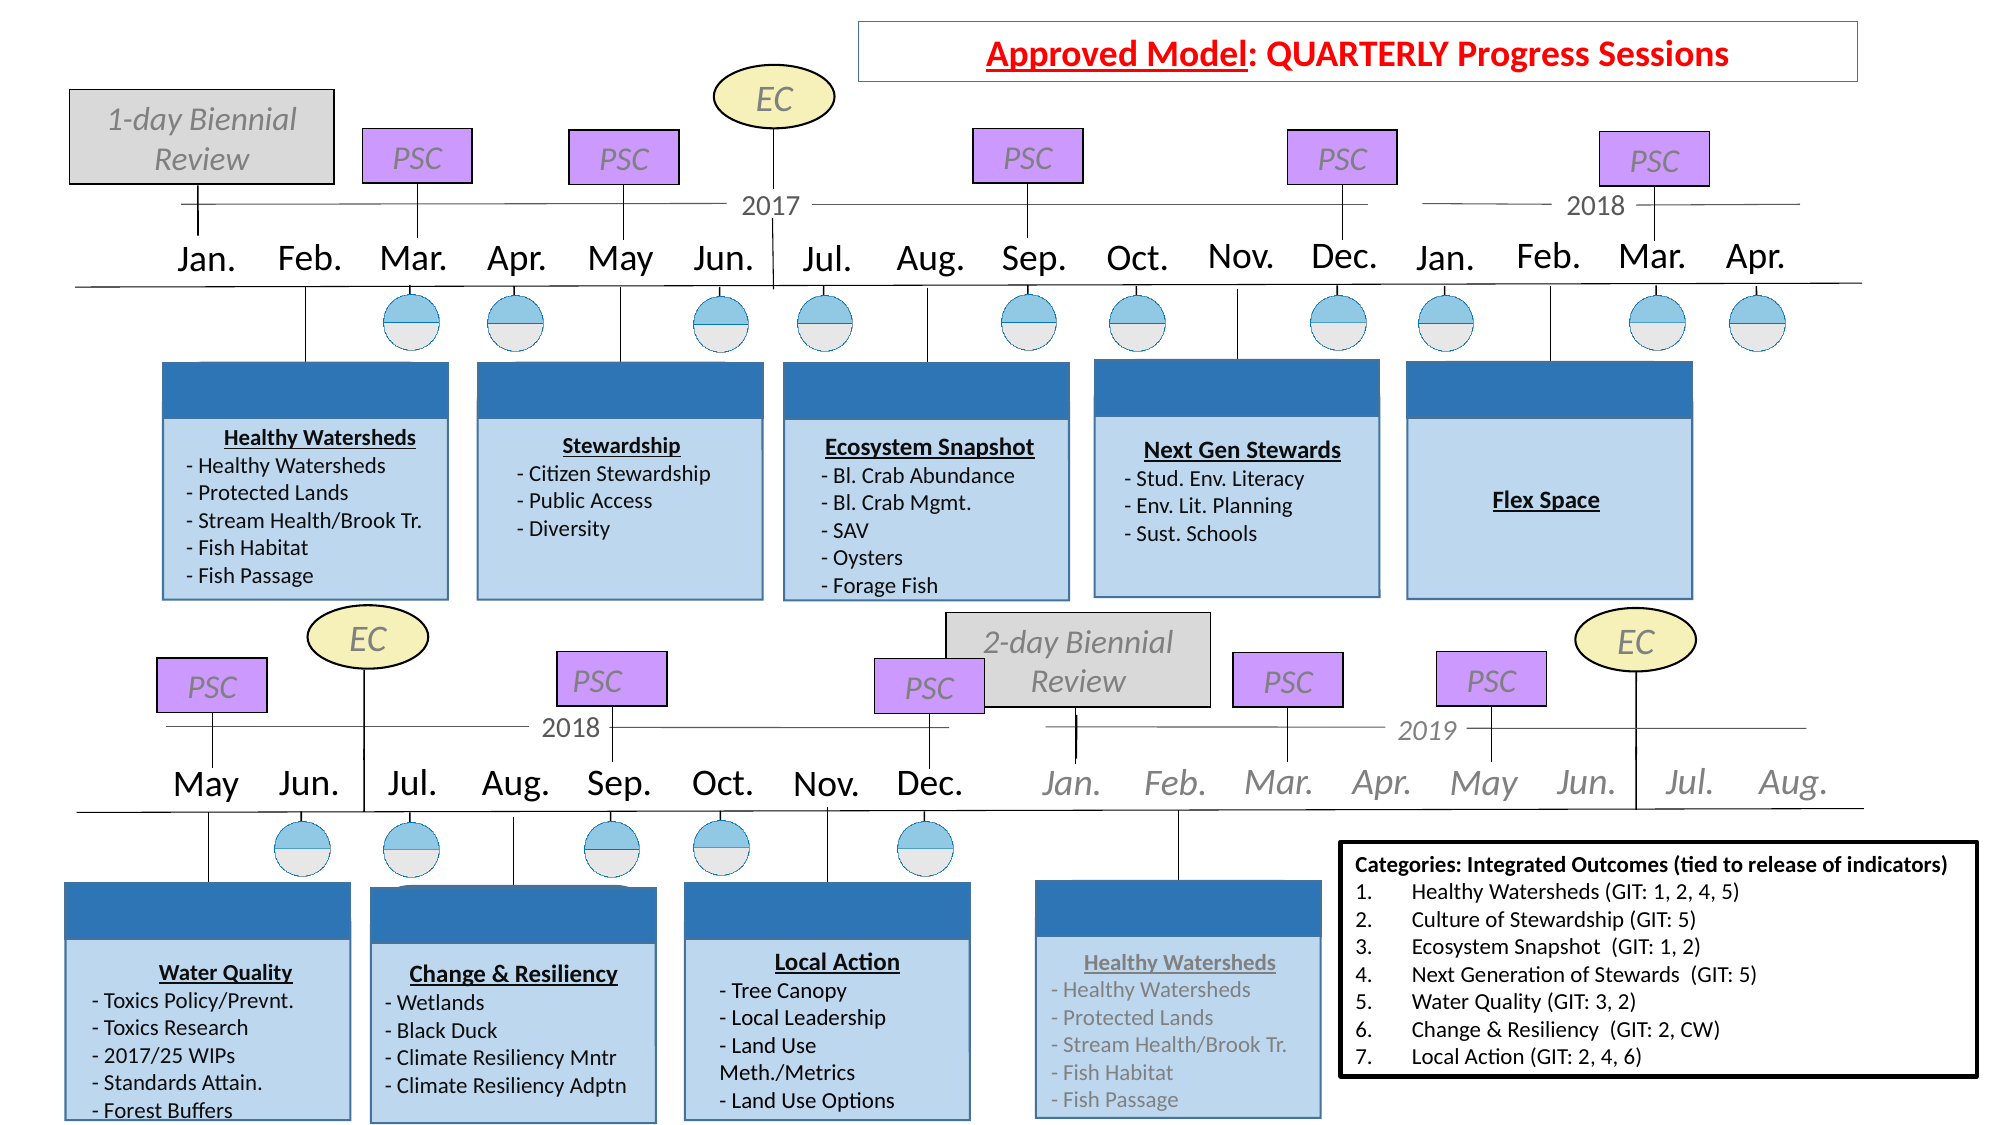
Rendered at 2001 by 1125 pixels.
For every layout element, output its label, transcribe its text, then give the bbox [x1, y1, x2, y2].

text_box Aug. [1742, 749, 1846, 808]
text_box Local Action - Tree Canopy - Local Leadership - Land Use Meth./Metrics - Land Use Options [704, 938, 971, 1125]
text_box 2019 [1382, 703, 1476, 754]
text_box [795, 285, 853, 352]
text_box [1035, 809, 1321, 1118]
text_box Jun. [672, 225, 772, 283]
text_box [370, 816, 656, 1124]
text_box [65, 812, 351, 1121]
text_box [1000, 285, 1057, 351]
text_box PSC [362, 128, 473, 184]
text_box Healthy Watersheds - Healthy Watersheds - Protected Lands - Stream Health/Brook Tr. - Fish Habitat - Fish Passage [171, 415, 470, 623]
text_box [1309, 285, 1367, 351]
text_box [1108, 286, 1166, 352]
text_box Dec. [1293, 223, 1397, 283]
text_box Apr. [1330, 749, 1431, 808]
text_box Flex Space [1397, 476, 1407, 549]
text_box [273, 811, 331, 877]
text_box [684, 807, 970, 1121]
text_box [583, 812, 640, 878]
text_box Aug. [464, 750, 568, 808]
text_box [1407, 286, 1693, 600]
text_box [1416, 285, 1474, 352]
text_box Sep. [568, 750, 671, 808]
text_box Jan. [1393, 225, 1497, 283]
text_box May [569, 225, 672, 283]
text_box Oct. [1087, 225, 1189, 283]
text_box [382, 285, 439, 351]
text_box Jun. [257, 750, 362, 808]
text_box PSC [972, 128, 1083, 184]
text_box 2017 [726, 178, 820, 226]
text_box May [1431, 750, 1535, 808]
text_box Approved Model: QUARTERLY Progress Sessions [858, 21, 1858, 82]
text_box Jun. [1535, 749, 1636, 808]
text_box 2018 [613, 728, 620, 750]
text_box Categories: Integrated Outcomes (tied to release of indicators) Healthy Watersheds (GIT: 1, 2, 4, 5) Culture of Stewardship (GIT: 5) Ecosystem Snapshot (GIT: 1, 2) Next Generation of Stewards (GIT: 5) Water Quality (GIT: 3, 2) Change & Resiliency (GIT: 2, CW) Local Action (GIT: 2, 4, 6) [1340, 841, 1977, 1077]
text_box Apr. [1704, 223, 1808, 283]
text_box 2018 [1551, 178, 1645, 229]
text_box Jul. [1639, 749, 1742, 808]
text_box Jul. [775, 226, 879, 283]
text_box Aug. [879, 225, 982, 283]
text_box Mar. [1601, 223, 1704, 283]
text_box Feb. [1497, 224, 1601, 283]
text_box Feb. [1124, 750, 1227, 808]
text_box 2-day Biennial Review [985, 612, 1211, 707]
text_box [784, 287, 1070, 601]
text_box Nov. [1189, 223, 1293, 283]
text_box 2018 [526, 701, 612, 750]
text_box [477, 286, 763, 600]
text_box EC [306, 623, 430, 670]
text_box Sep. [982, 225, 1087, 283]
text_box PSC [557, 651, 668, 707]
text_box 2018 [613, 707, 620, 726]
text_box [382, 812, 439, 878]
text_box Water Quality - Toxics Policy/Prevnt. - Toxics Research - 2017/25 WIPs - Standards Attain. - Forest Buffers [77, 950, 369, 1125]
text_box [1728, 286, 1786, 352]
text_box PSC [1287, 129, 1398, 185]
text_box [1094, 288, 1380, 598]
text_box PSC [1599, 131, 1710, 187]
text_box May [154, 751, 257, 808]
text_box Jan. [1020, 750, 1124, 808]
text_box PSC [157, 657, 268, 713]
text_box Feb. [258, 225, 362, 283]
text_box PSC [568, 129, 679, 185]
text_box Mar. [362, 225, 465, 283]
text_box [774, 283, 1863, 288]
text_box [691, 286, 749, 353]
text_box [74, 283, 772, 288]
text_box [896, 811, 954, 877]
text_box EC [712, 63, 836, 130]
text_box PSC [874, 658, 985, 714]
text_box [76, 808, 684, 813]
text_box Apr. [465, 225, 569, 283]
text_box Healthy Watersheds - Healthy Watersheds - Protected Lands - Stream Health/Brook Tr. - Fish Habitat - Fish Passage [1036, 940, 1325, 1125]
text_box EC [1574, 606, 1698, 673]
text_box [486, 286, 544, 352]
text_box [1628, 285, 1686, 351]
text_box Oct. [671, 750, 775, 808]
text_box 1-day Biennial Review [69, 89, 334, 185]
text_box Mar. [1227, 749, 1330, 808]
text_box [162, 286, 448, 600]
text_box Ecosystem Snapshot - Bl. Crab Abundance - Bl. Crab Mgmt. - SAV - Oysters - Forage Fish [806, 601, 1054, 660]
text_box Jul. [365, 750, 464, 808]
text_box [692, 810, 750, 876]
text_box Dec. [878, 750, 982, 808]
text_box PSC [1436, 651, 1547, 707]
text_box Jan. [155, 226, 258, 283]
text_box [970, 808, 1864, 813]
text_box PSC [1232, 652, 1343, 708]
text_box Nov. [774, 751, 878, 807]
